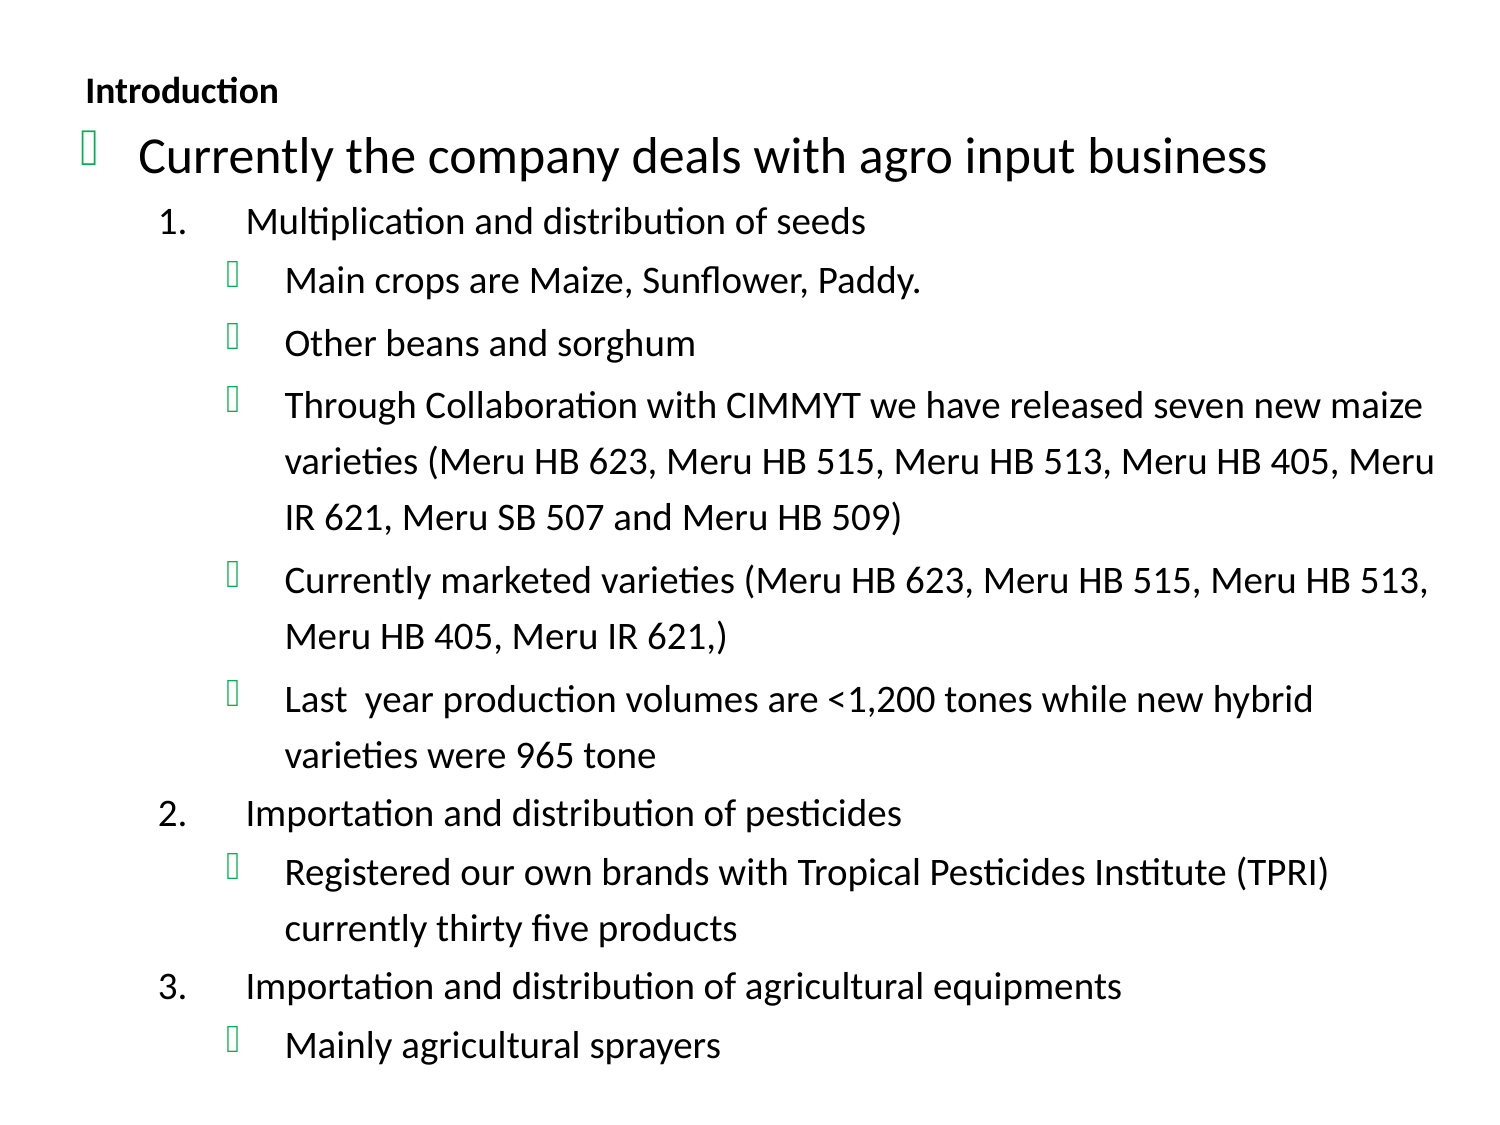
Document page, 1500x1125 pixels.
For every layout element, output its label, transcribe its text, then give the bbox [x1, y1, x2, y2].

list Currently the company deals with agro input business Multiplication and distribution of seeds Main crops are Maize, Sunflower, Paddy. Other beans and sorghum Through Collaboration with CIMMYT we have released seven new maize varieties (Meru HB 623, Meru HB 515, Meru HB 513, Meru HB 405, Meru IR 621, Meru SB 507 and Meru HB 509) Currently marketed varieties (Meru HB 623, Meru HB 515, Meru HB 513, Meru HB 405, Meru IR 621,) Last year production volumes are <1,200 tones while new hybrid varieties were 965 tone Importation and distribution of pesticides Registered our own brands with Tropical Pesticides Institute (TPRI) currently thirty five products Importation and distribution of agricultural equipments Mainly agricultural sprayers [64, 101, 1471, 1125]
title Introduction [70, 58, 1421, 101]
